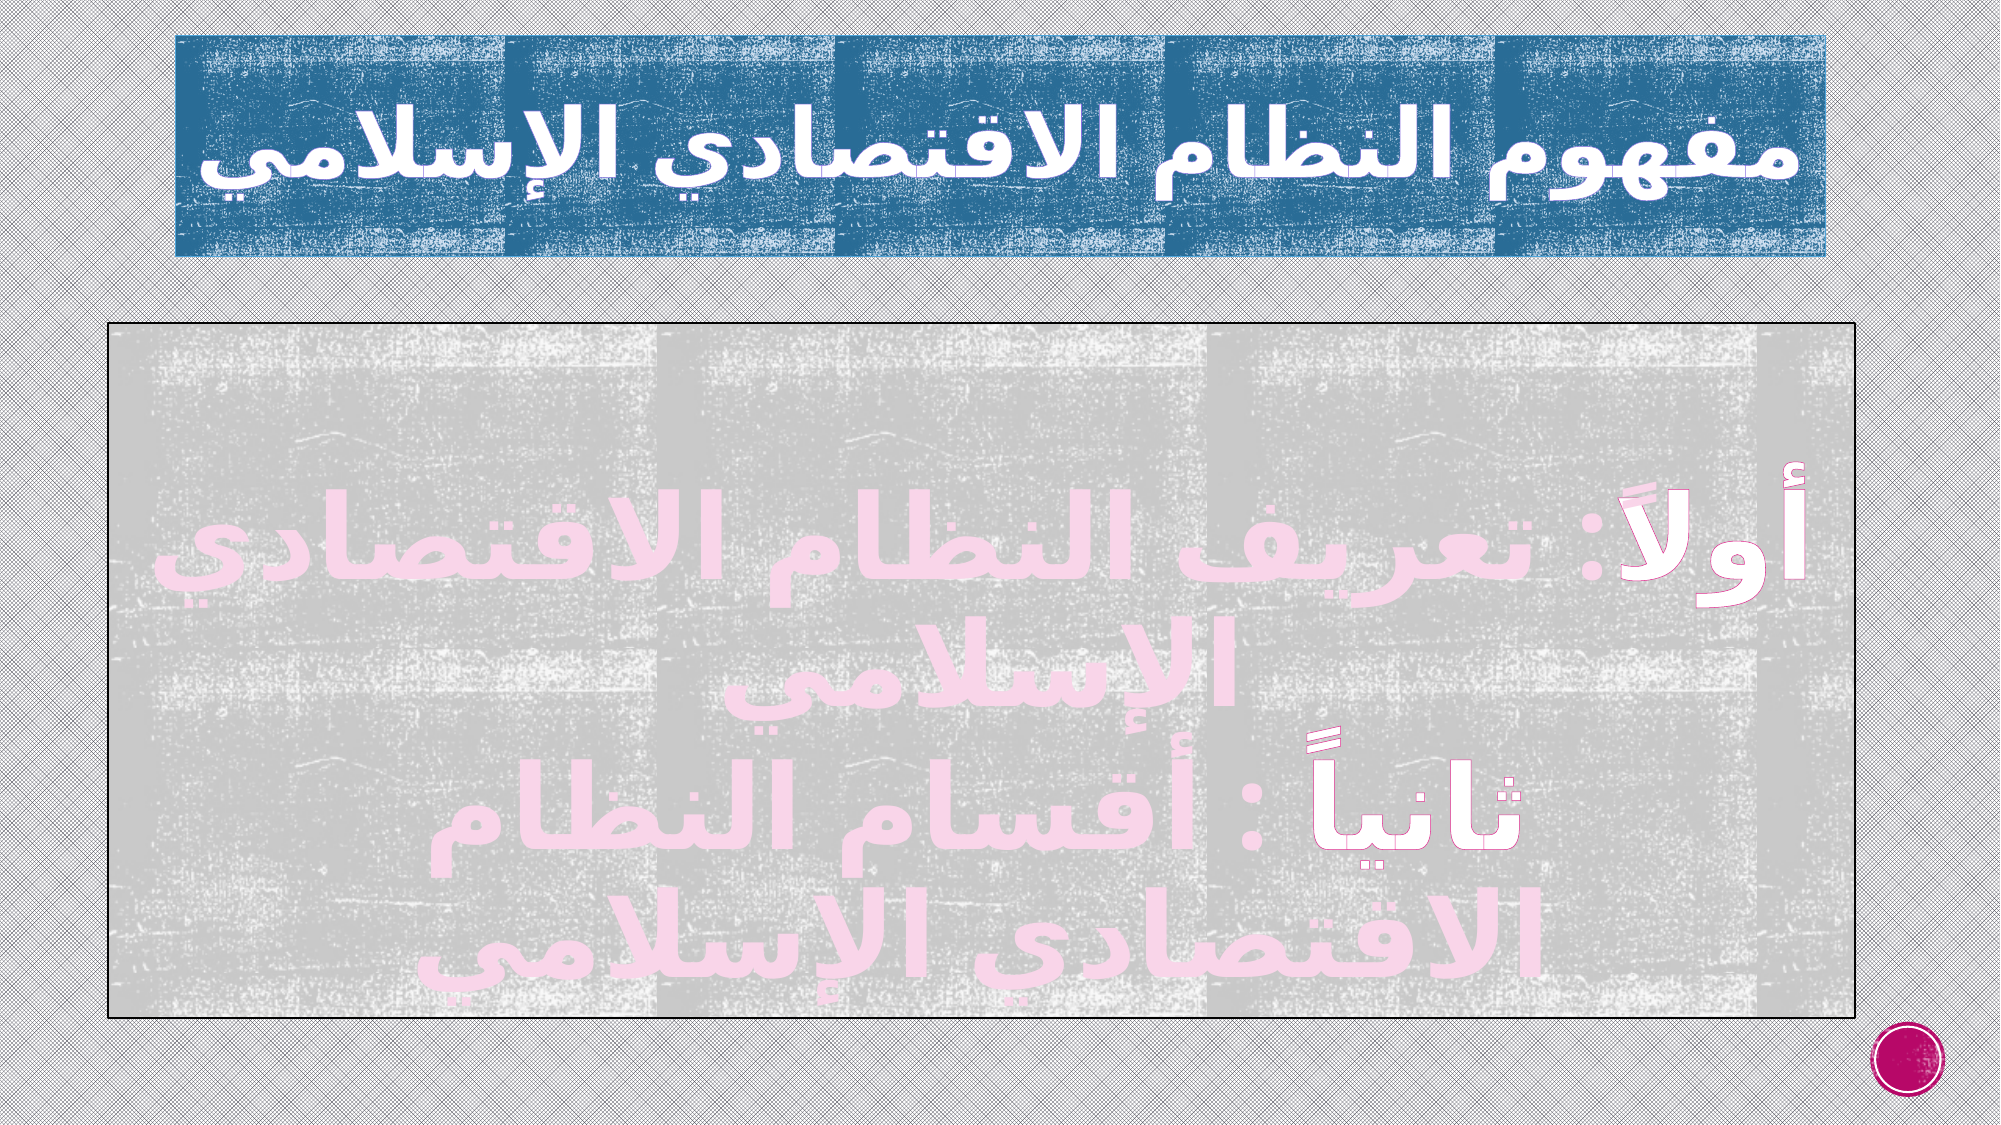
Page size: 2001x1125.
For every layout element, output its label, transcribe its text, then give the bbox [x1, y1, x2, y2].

title مفهوم النظام الاقتصادي الإسلامي [175, 35, 1826, 257]
list أولاً: تعريف النظام الاقتصادي الإسلامي ثانياً : أقسام النظام الاقتصادي الإسلامي [107, 322, 1856, 1019]
